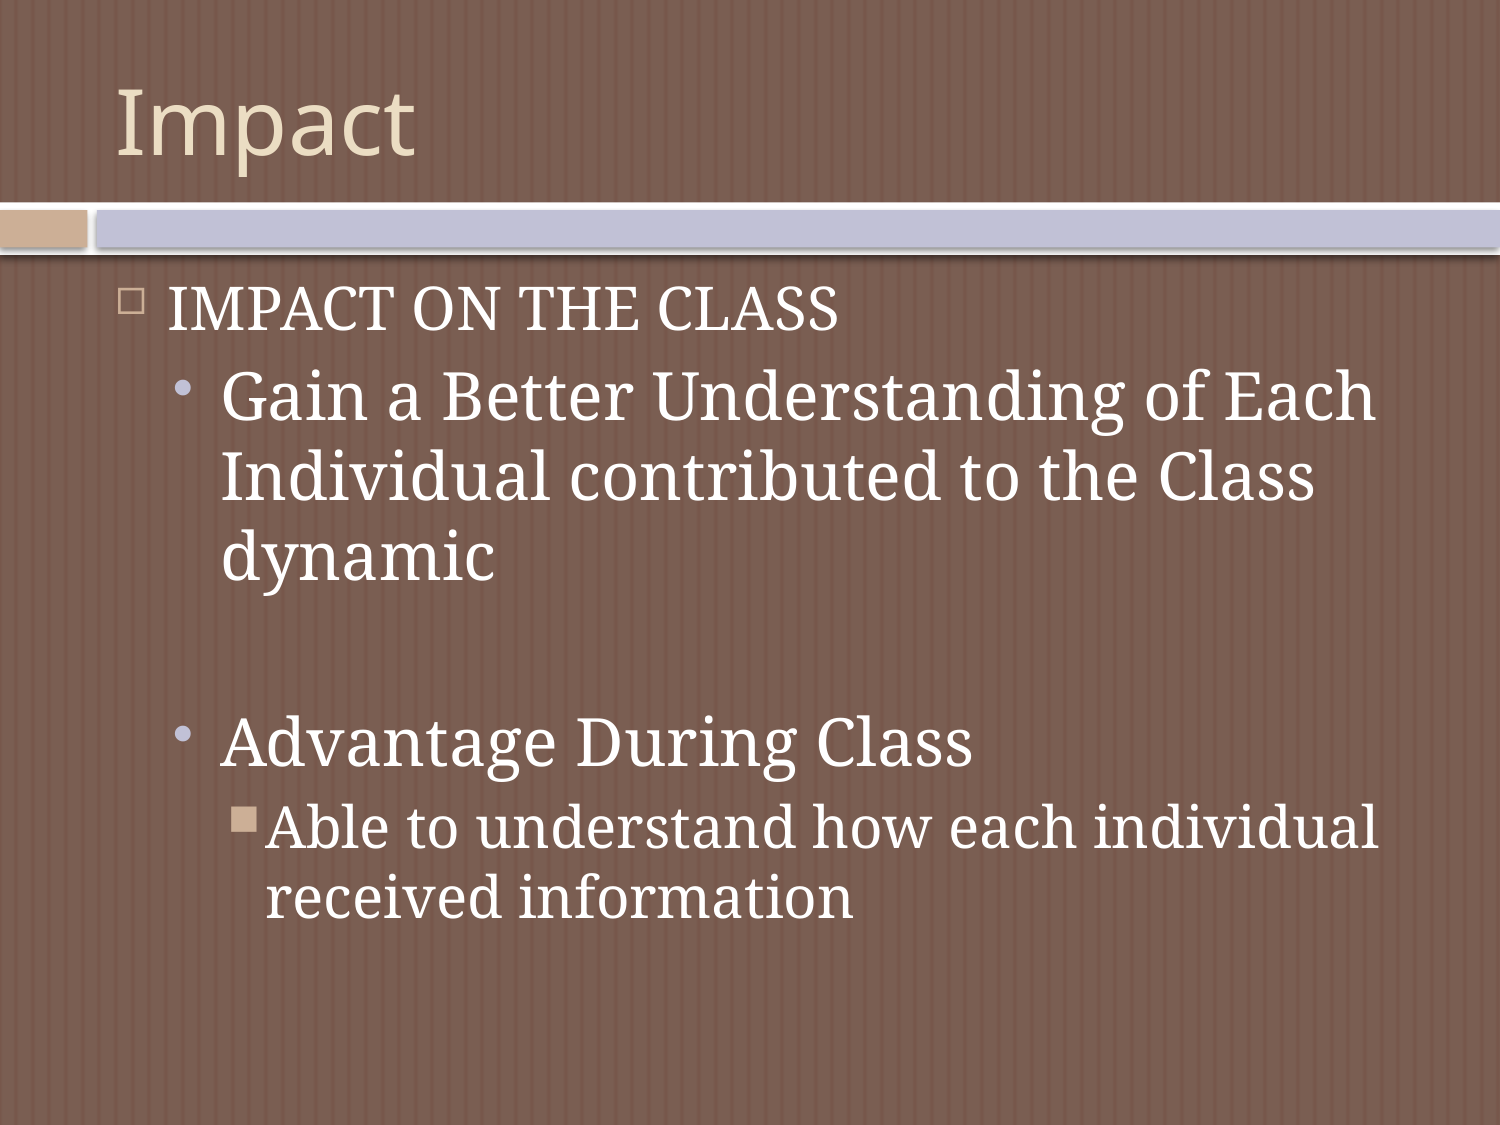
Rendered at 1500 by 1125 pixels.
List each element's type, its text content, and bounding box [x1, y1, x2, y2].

list IMPACT ON THE CLASS Gain a Better Understanding of Each Individual contributed to the Class dynamic Advantage During Class Able to understand how each individual received information [100, 262, 1438, 1000]
title Impact [100, 37, 1438, 200]
